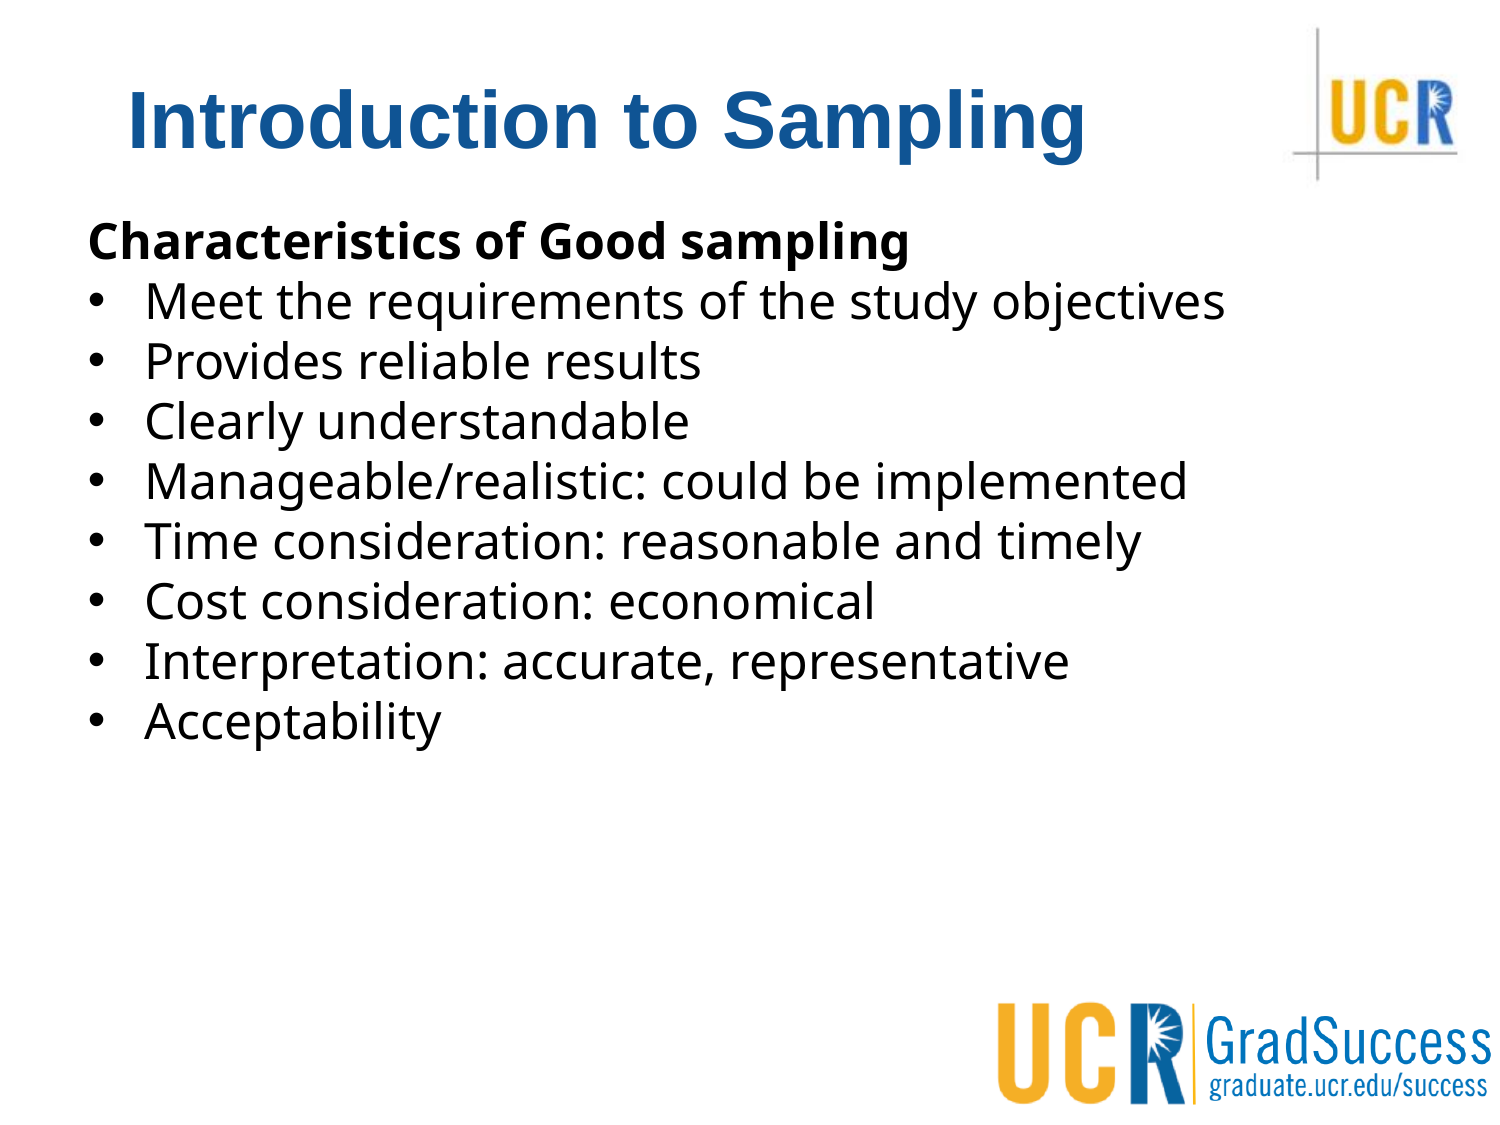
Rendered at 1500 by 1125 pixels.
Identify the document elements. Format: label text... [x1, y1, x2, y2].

title Introduction to Sampling [112, 13, 1388, 172]
picture [1282, 0, 1500, 196]
text_box Characteristics of Good sampling Meet the requirements of the study objectives Provides reliable results Clearly understandable Manageable/realistic: could be implemented Time consideration: reasonable and timely Cost consideration: economical Interpretation: accurate, representative Acceptability [73, 201, 1470, 817]
